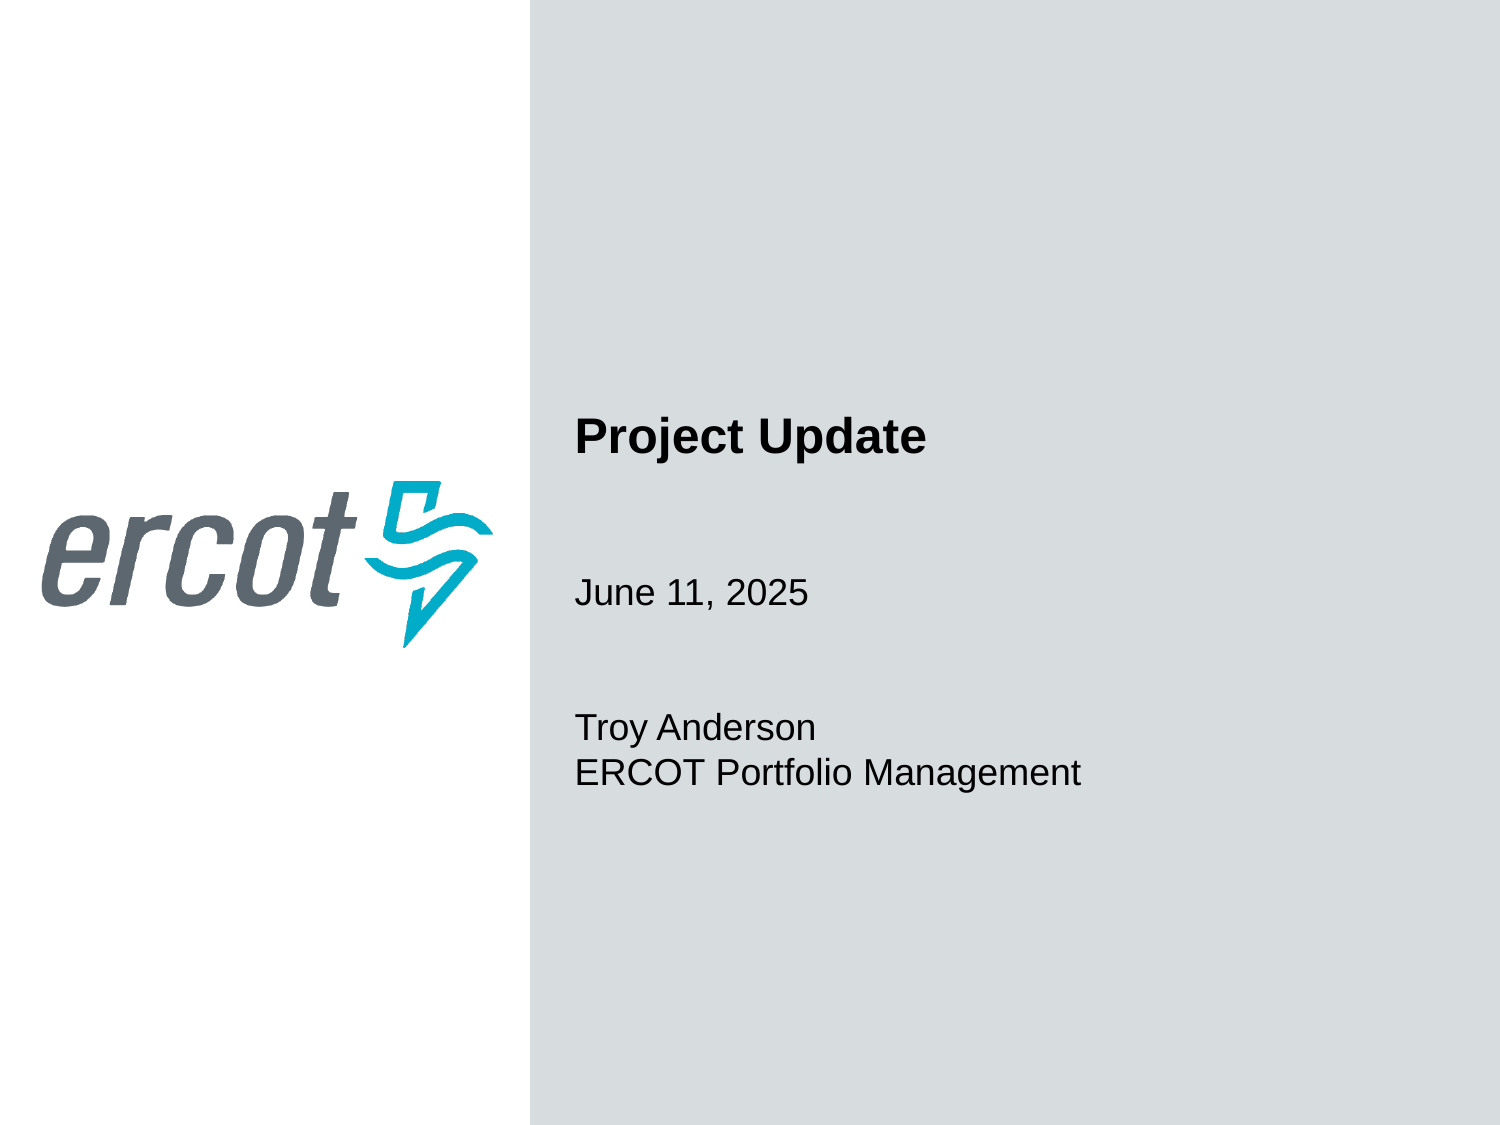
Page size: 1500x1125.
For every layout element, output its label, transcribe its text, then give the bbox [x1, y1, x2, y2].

picture [32, 471, 501, 654]
text_box Project Update June 11, 2025 Troy Anderson ERCOT Portfolio Management [559, 395, 1486, 801]
